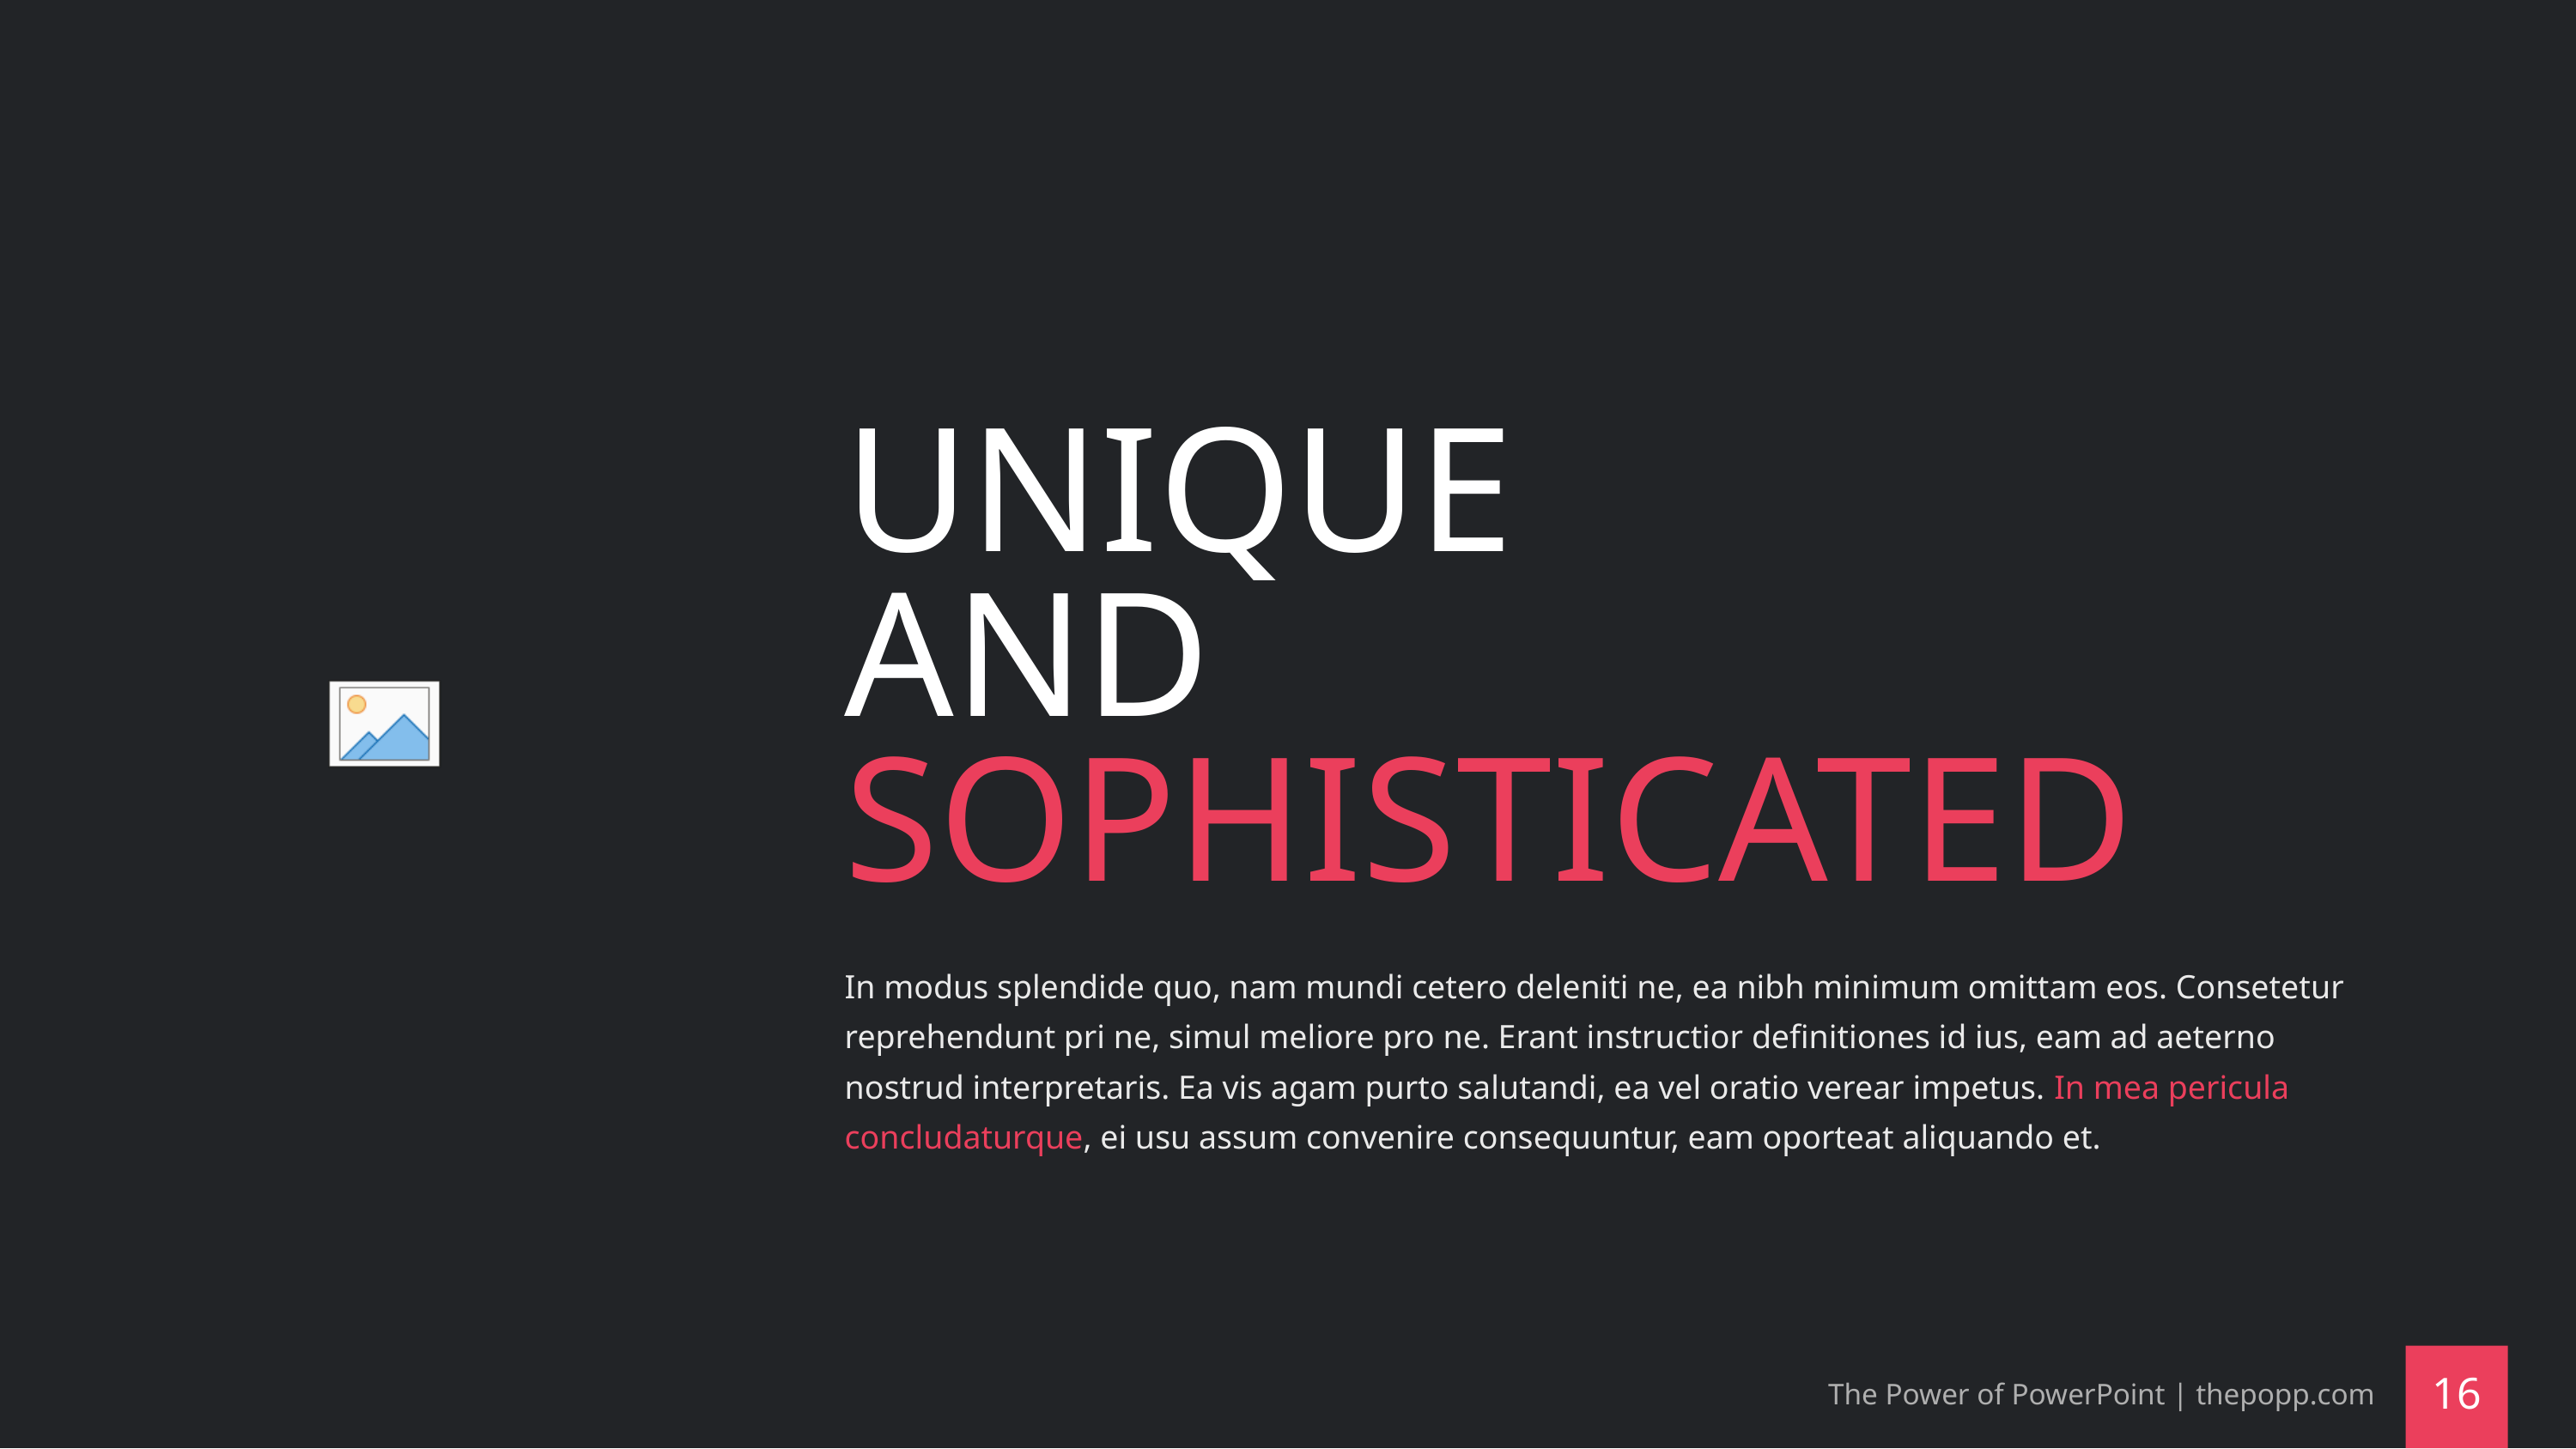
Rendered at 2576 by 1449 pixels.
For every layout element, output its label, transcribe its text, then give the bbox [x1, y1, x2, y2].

title UNIQUE AND SOPHISTICATED [831, 149, 2389, 921]
footer The Power of PowerPoint | thepopp.com [1519, 1356, 2389, 1434]
picture [0, 0, 769, 1449]
list In modus splendide quo, nam mundi cetero deleniti ne, ea nibh minimum omittam eos. Consetetur reprehendunt pri ne, simul meliore pro ne. Erant instructior definitiones id ius, eam ad aeterno nostrud interpretaris. Ea vis agam purto salutandi, ea vel oratio verear impetus. In mea pericula concludaturque, ei usu assum convenire consequuntur, eam oporteat aliquando et. [831, 948, 2389, 1226]
slide_number 16 [2404, 1356, 2509, 1434]
